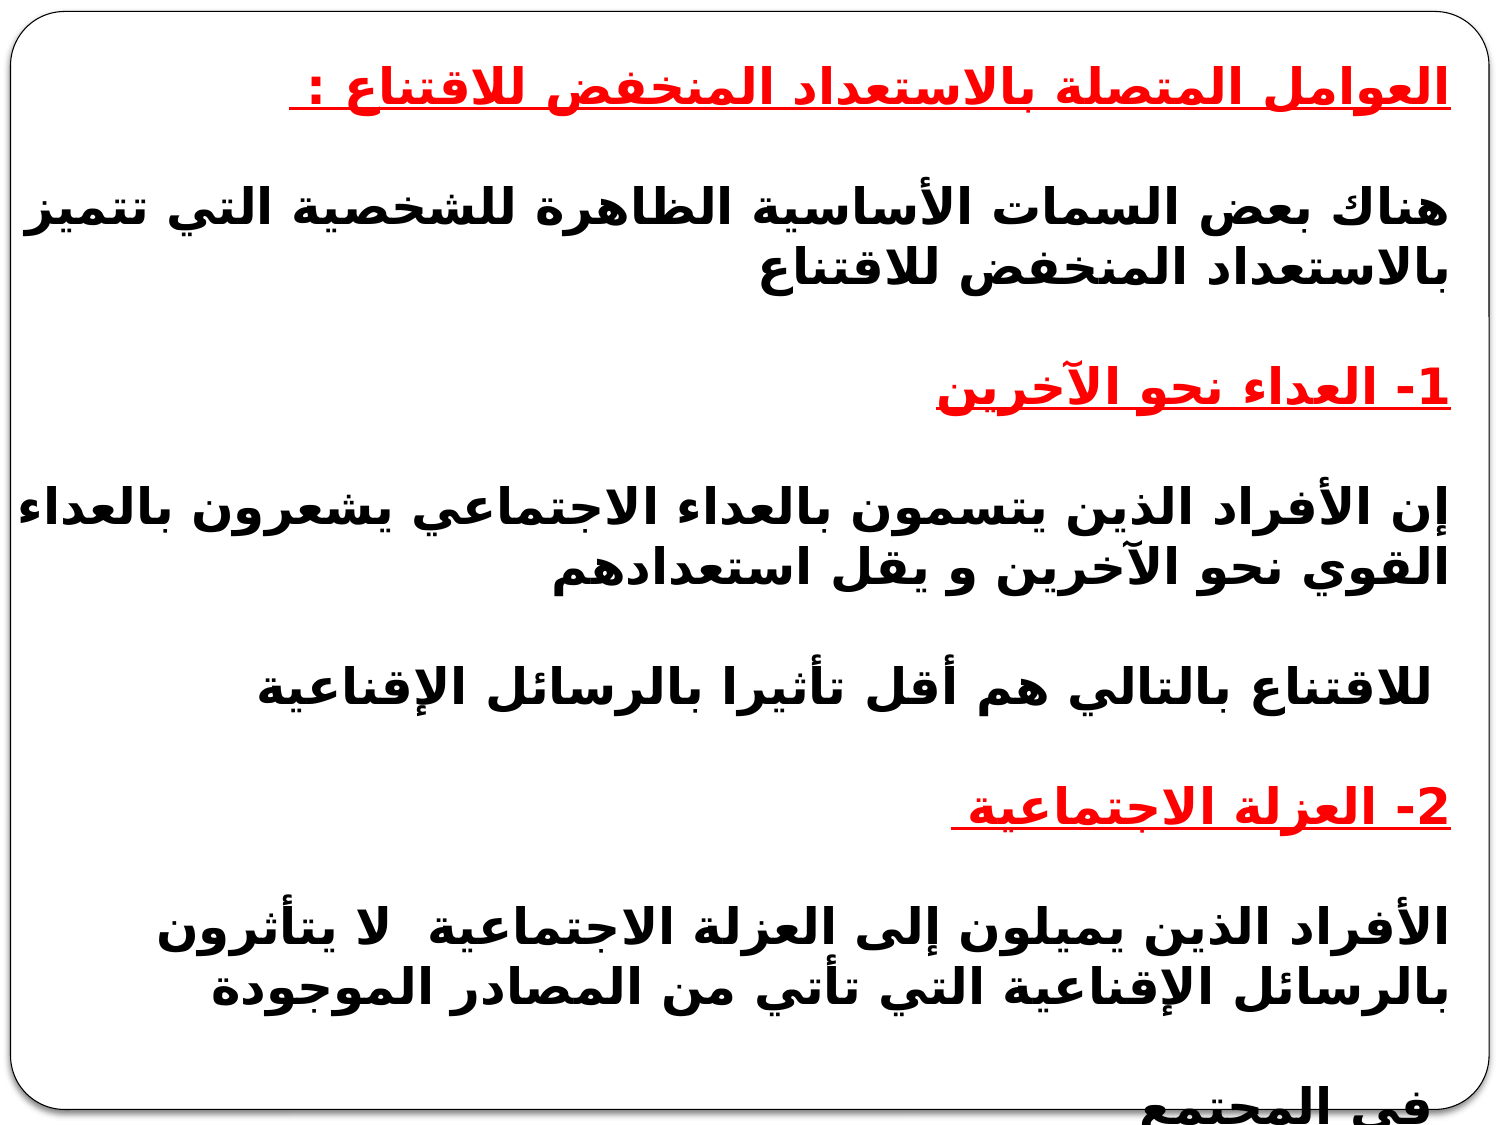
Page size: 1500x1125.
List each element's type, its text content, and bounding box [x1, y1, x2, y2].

text_box العوامل المتصلة بالاستعداد المنخفض للاقتناع : هناك بعض السمات الأساسية الظاهرة للشخصية التي تتميز بالاستعداد المنخفض للاقتناع 1- العداء نحو الآخرين إن الأفراد الذين يتسمون بالعداء الاجتماعي يشعرون بالعداء القوي نحو الآخرين و يقل استعدادهم للاقتناع بالتالي هم أقل تأثيرا بالرسائل الإقناعية 2- العزلة الاجتماعية الأفراد الذين يميلون إلى العزلة الاجتماعية لا يتأثرون بالرسائل الإقناعية التي تأتي من المصادر الموجودة في المجتمع [0, 46, 1466, 1125]
